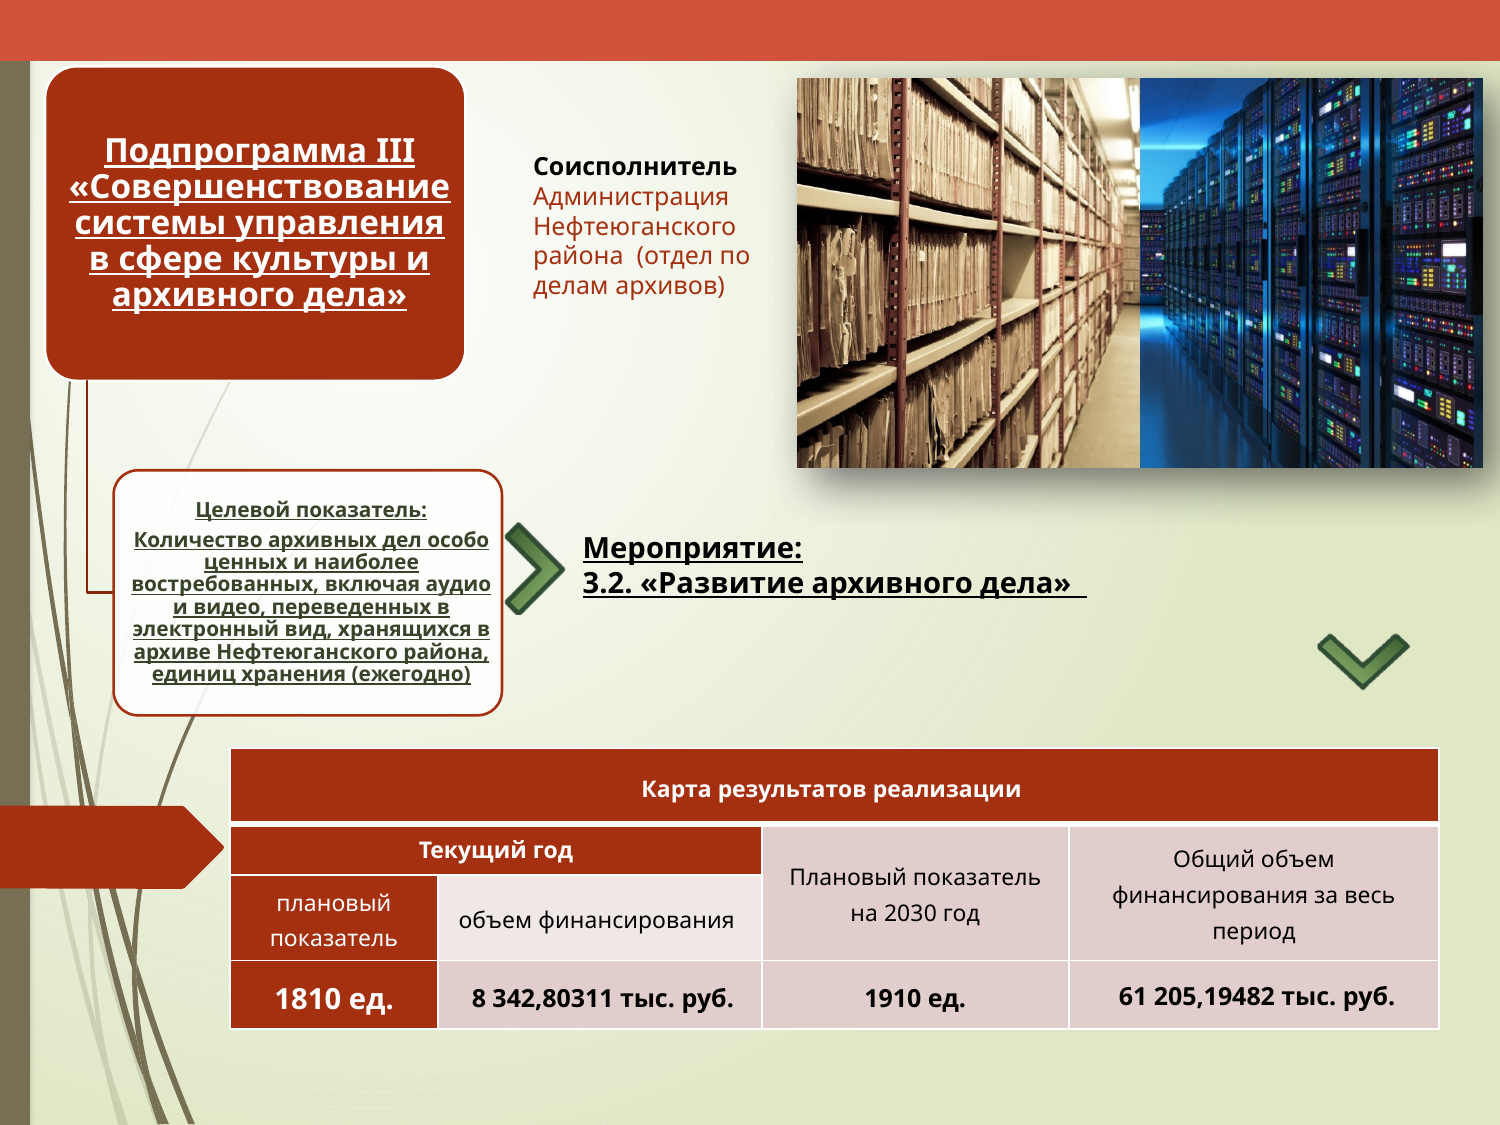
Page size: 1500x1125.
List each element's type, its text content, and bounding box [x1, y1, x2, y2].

table_cell плановый показатель [231, 876, 437, 960]
table_cell 8 342,80311 тыс. руб. [439, 961, 761, 1028]
table_cell 61 205,19482 тыс. руб. [1070, 961, 1438, 1028]
table_cell Плановый показатель на 2030 год [763, 827, 1068, 960]
picture [0, 0, 1500, 61]
text_box Мероприятие: 3.2. «Развитие архивного дела» [567, 522, 1483, 642]
picture [505, 504, 632, 633]
table_cell объем финансирования [439, 876, 761, 960]
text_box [29, 68, 503, 752]
picture [796, 77, 1483, 469]
table_cell 1810 ед. [231, 961, 437, 1028]
table_cell Текущий год [231, 827, 761, 874]
table_header Карта результатов реализации [231, 749, 1438, 821]
text_box Соисполнитель Администрация Нефтеюганского района (отдел по делам архивов) [518, 142, 792, 308]
picture [1316, 633, 1410, 752]
table_cell 1910 ед. [763, 961, 1068, 1028]
table_cell Общий объем финансирования за весь период [1070, 827, 1438, 960]
